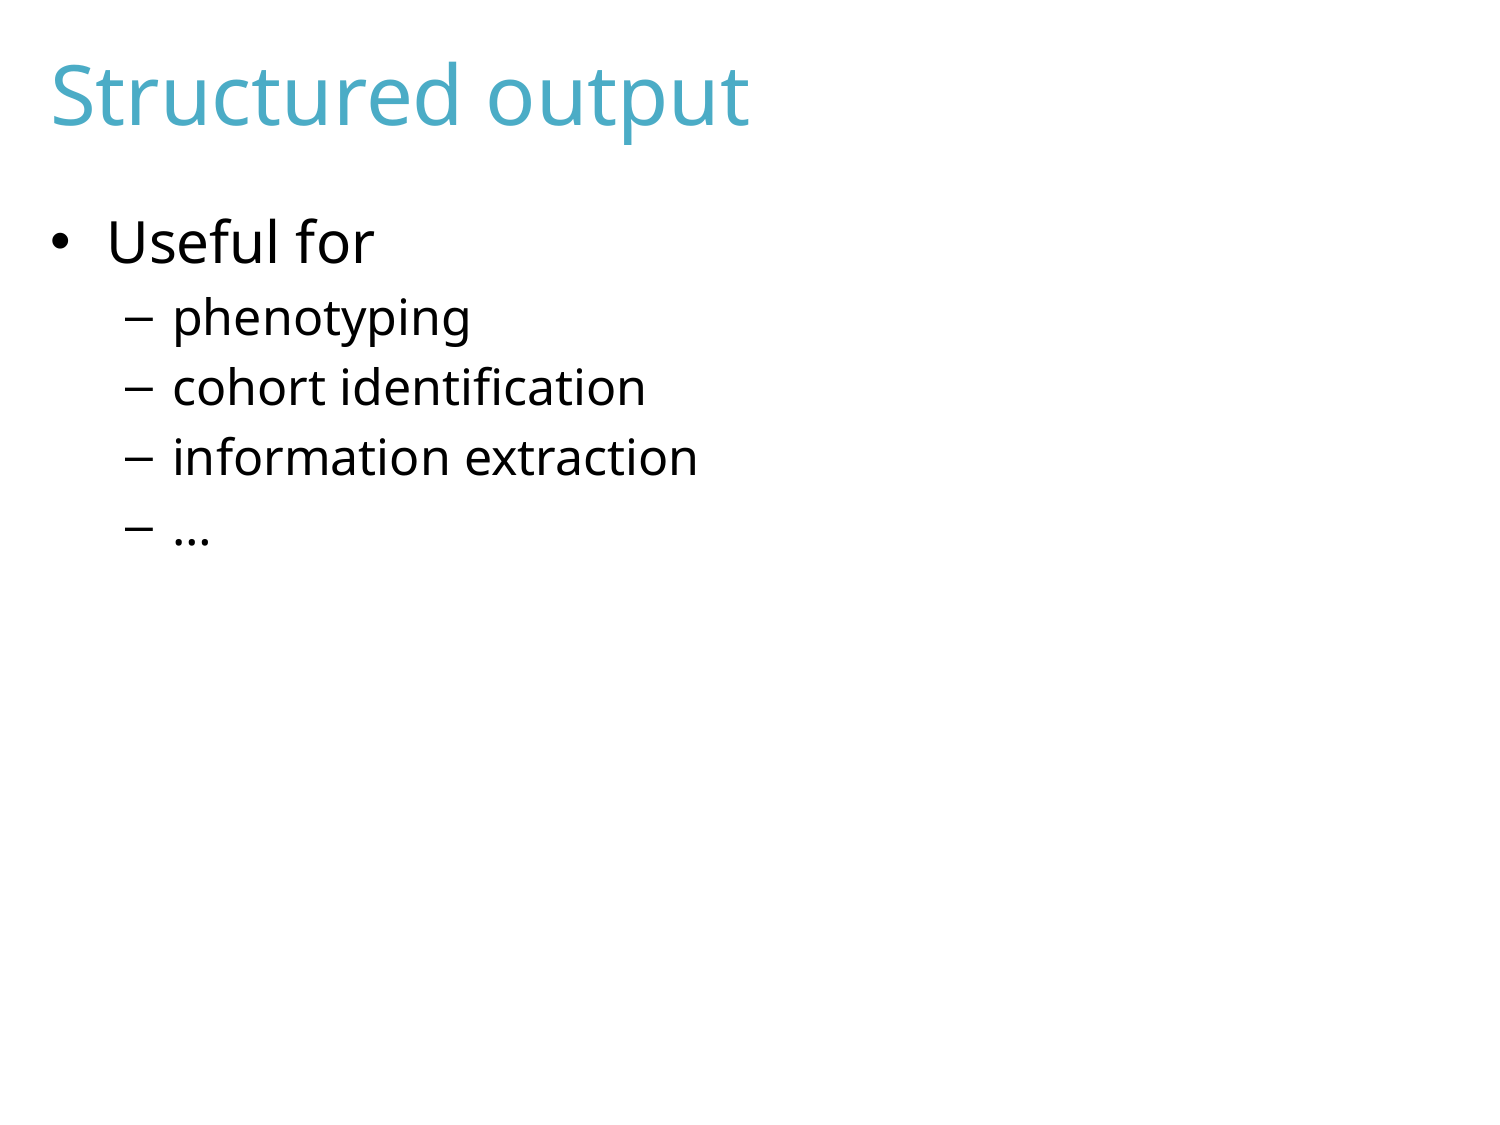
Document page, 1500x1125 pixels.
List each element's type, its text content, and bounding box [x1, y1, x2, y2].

title Structured output [35, 33, 1456, 151]
list Useful for phenotyping cohort identification information extraction … [35, 198, 1456, 1088]
